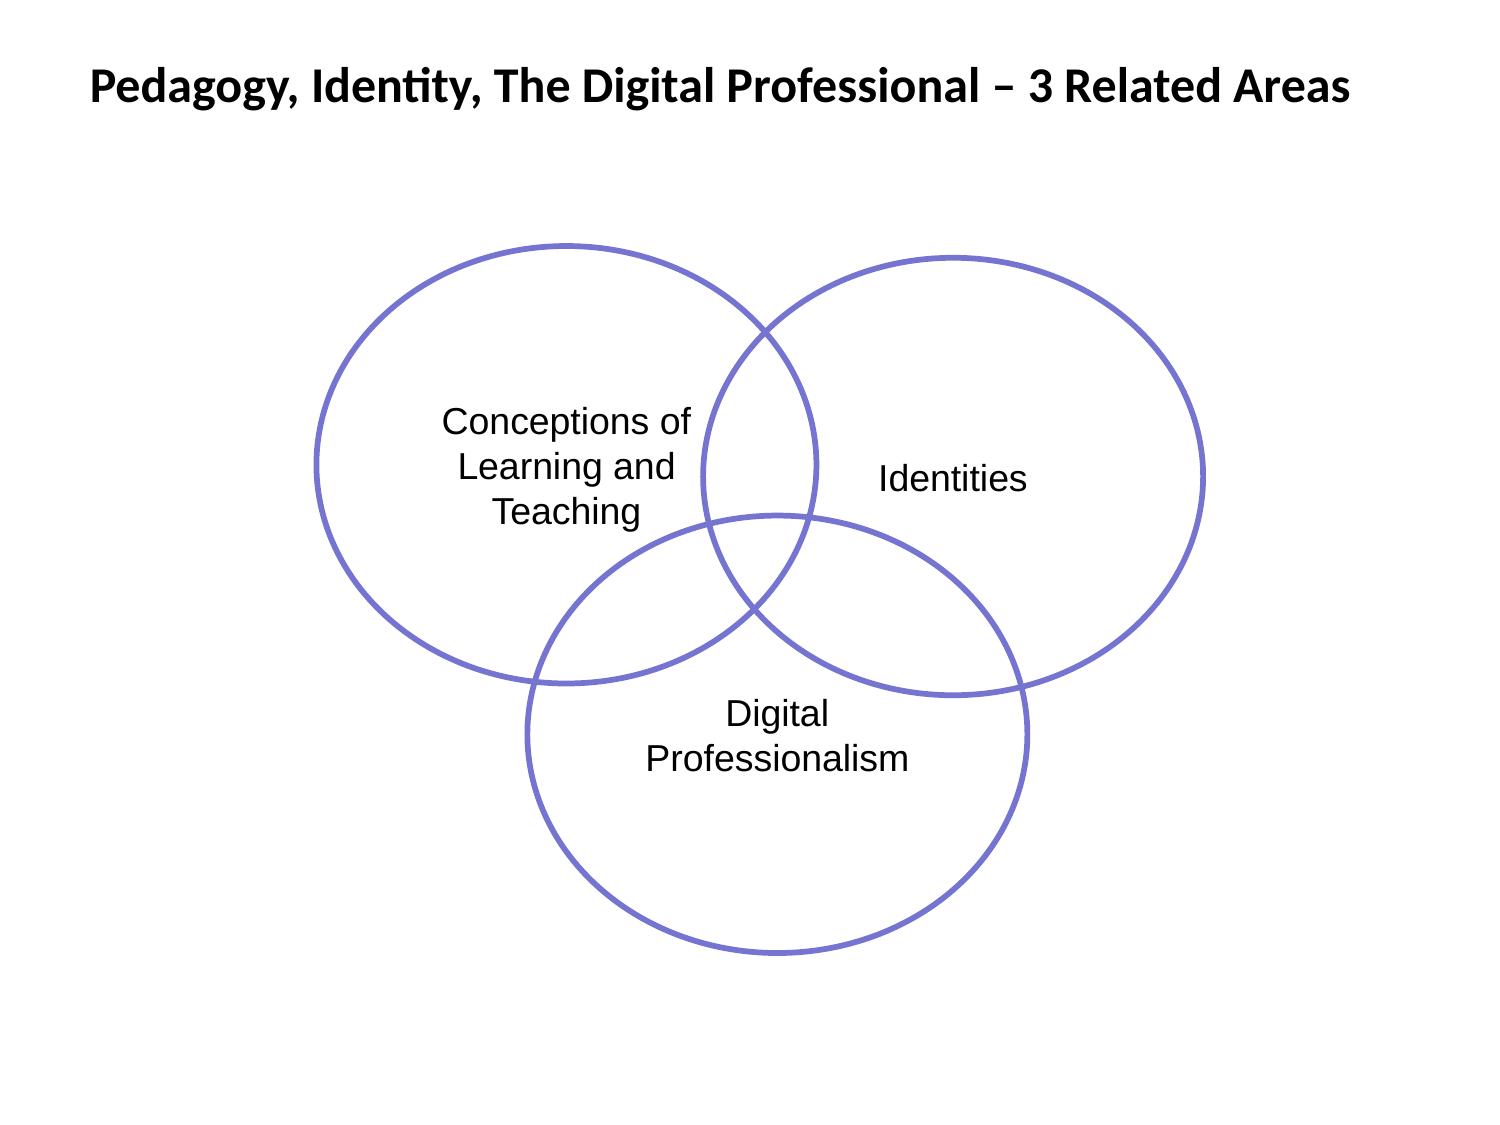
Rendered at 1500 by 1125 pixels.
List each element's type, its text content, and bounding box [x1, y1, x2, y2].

title Pedagogy, Identity, The Digital Professional – 3 Related Areas [75, 45, 1425, 233]
text_box Digital Professionalism [525, 513, 1030, 956]
text_box Conceptions of Learning and Teaching [314, 243, 765, 684]
text_box Identities [701, 255, 1206, 689]
